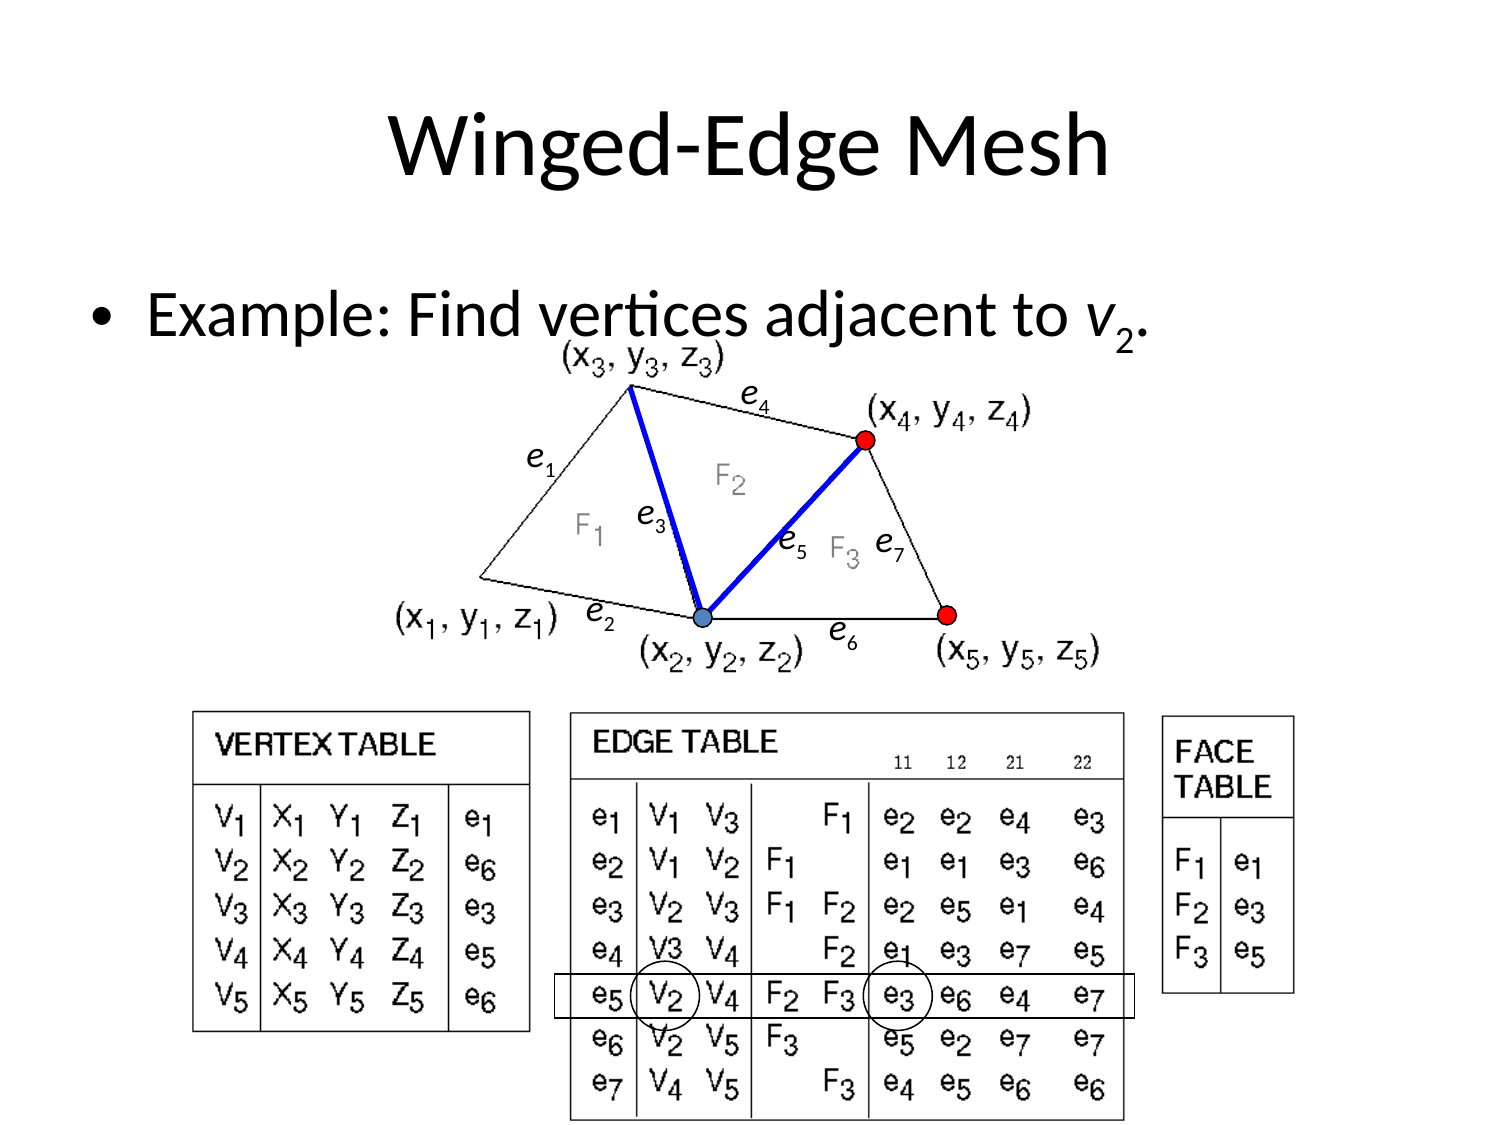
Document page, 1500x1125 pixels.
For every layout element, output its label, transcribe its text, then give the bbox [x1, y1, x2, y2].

list Example: Find vertices adjacent to v2. [75, 262, 1425, 1005]
picture [1158, 713, 1301, 999]
picture [187, 706, 540, 1039]
title Winged-Edge Mesh [75, 45, 1425, 233]
picture [371, 318, 1122, 702]
picture [562, 707, 1130, 1125]
